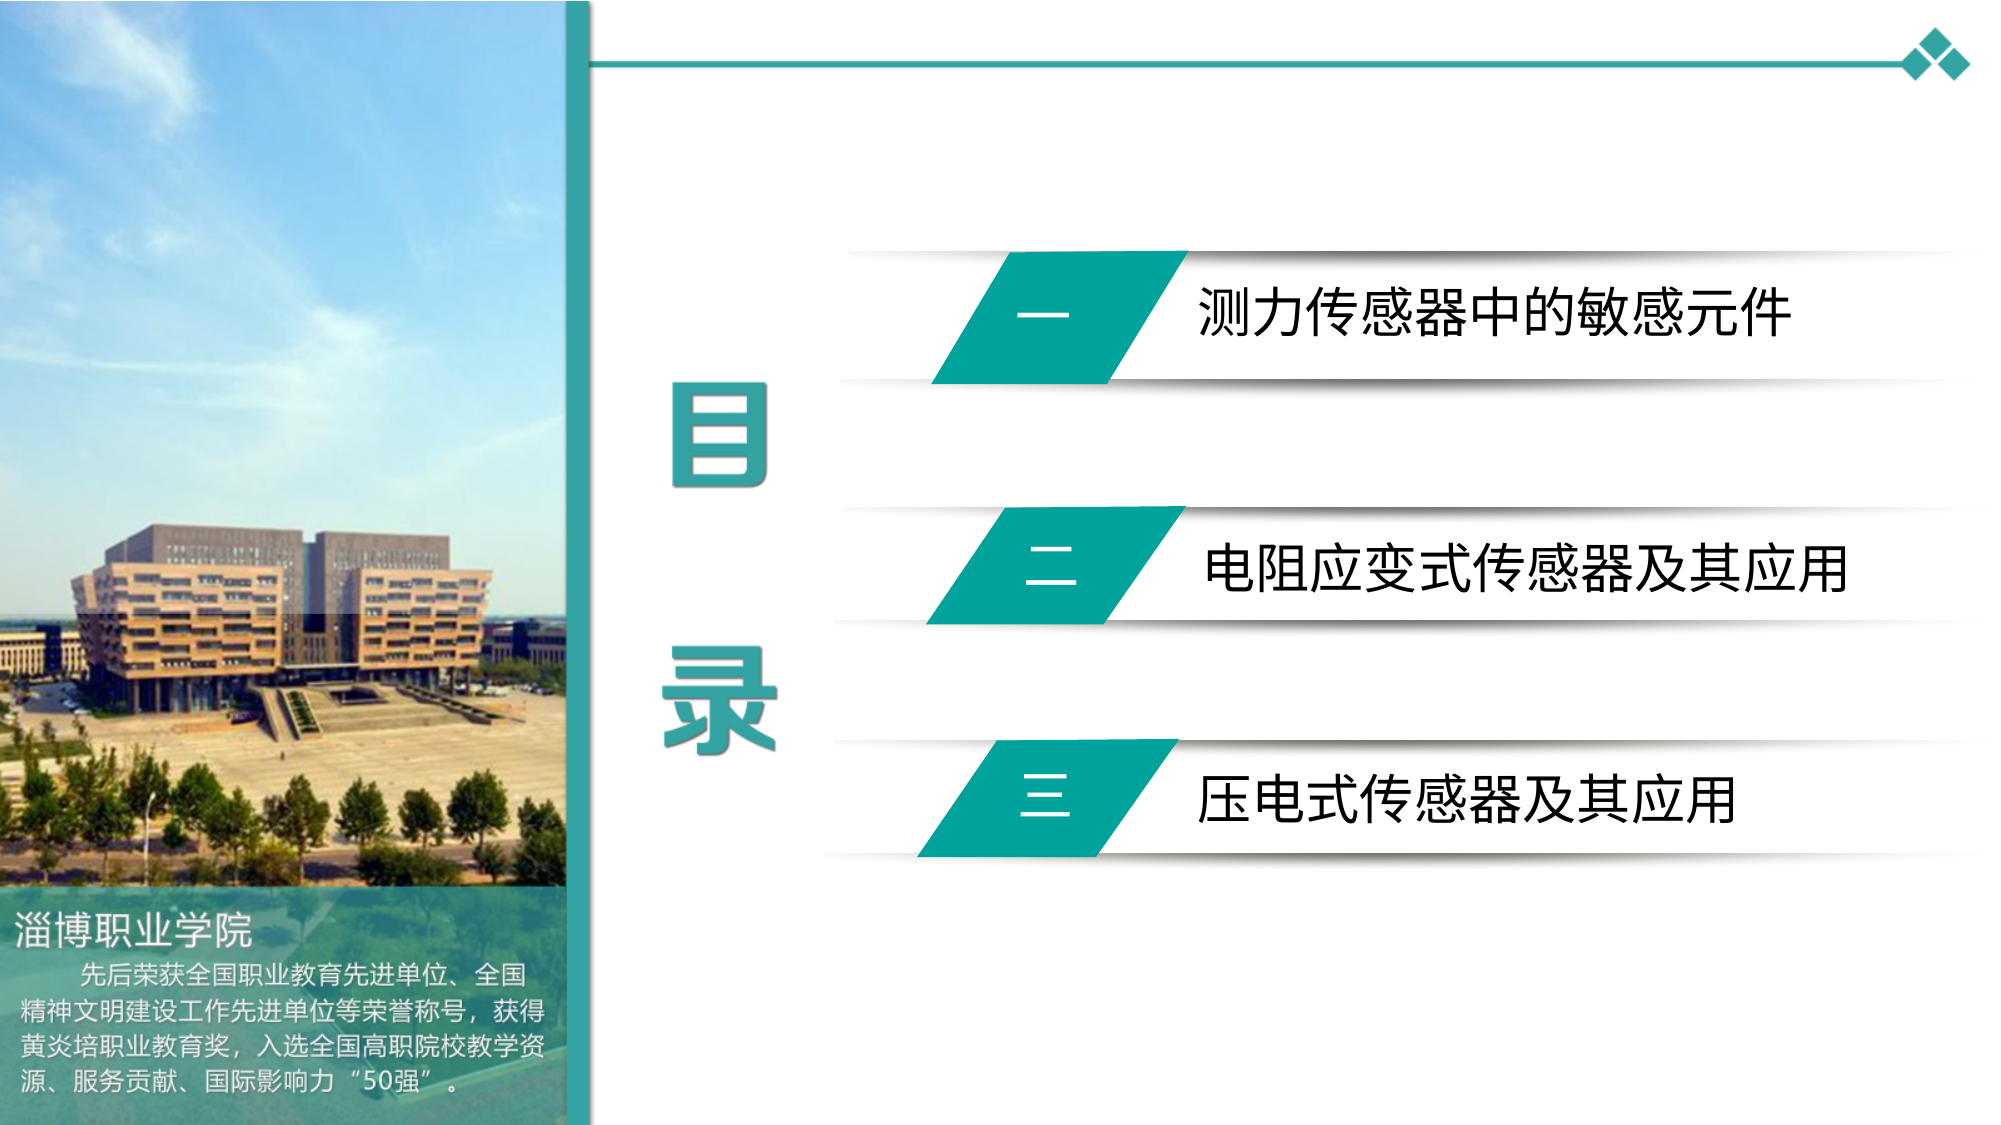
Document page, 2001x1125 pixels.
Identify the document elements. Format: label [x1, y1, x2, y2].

picture [0, 1, 1999, 1125]
text_box [833, 506, 1992, 639]
text_box [839, 250, 1986, 400]
text_box [823, 738, 1992, 871]
